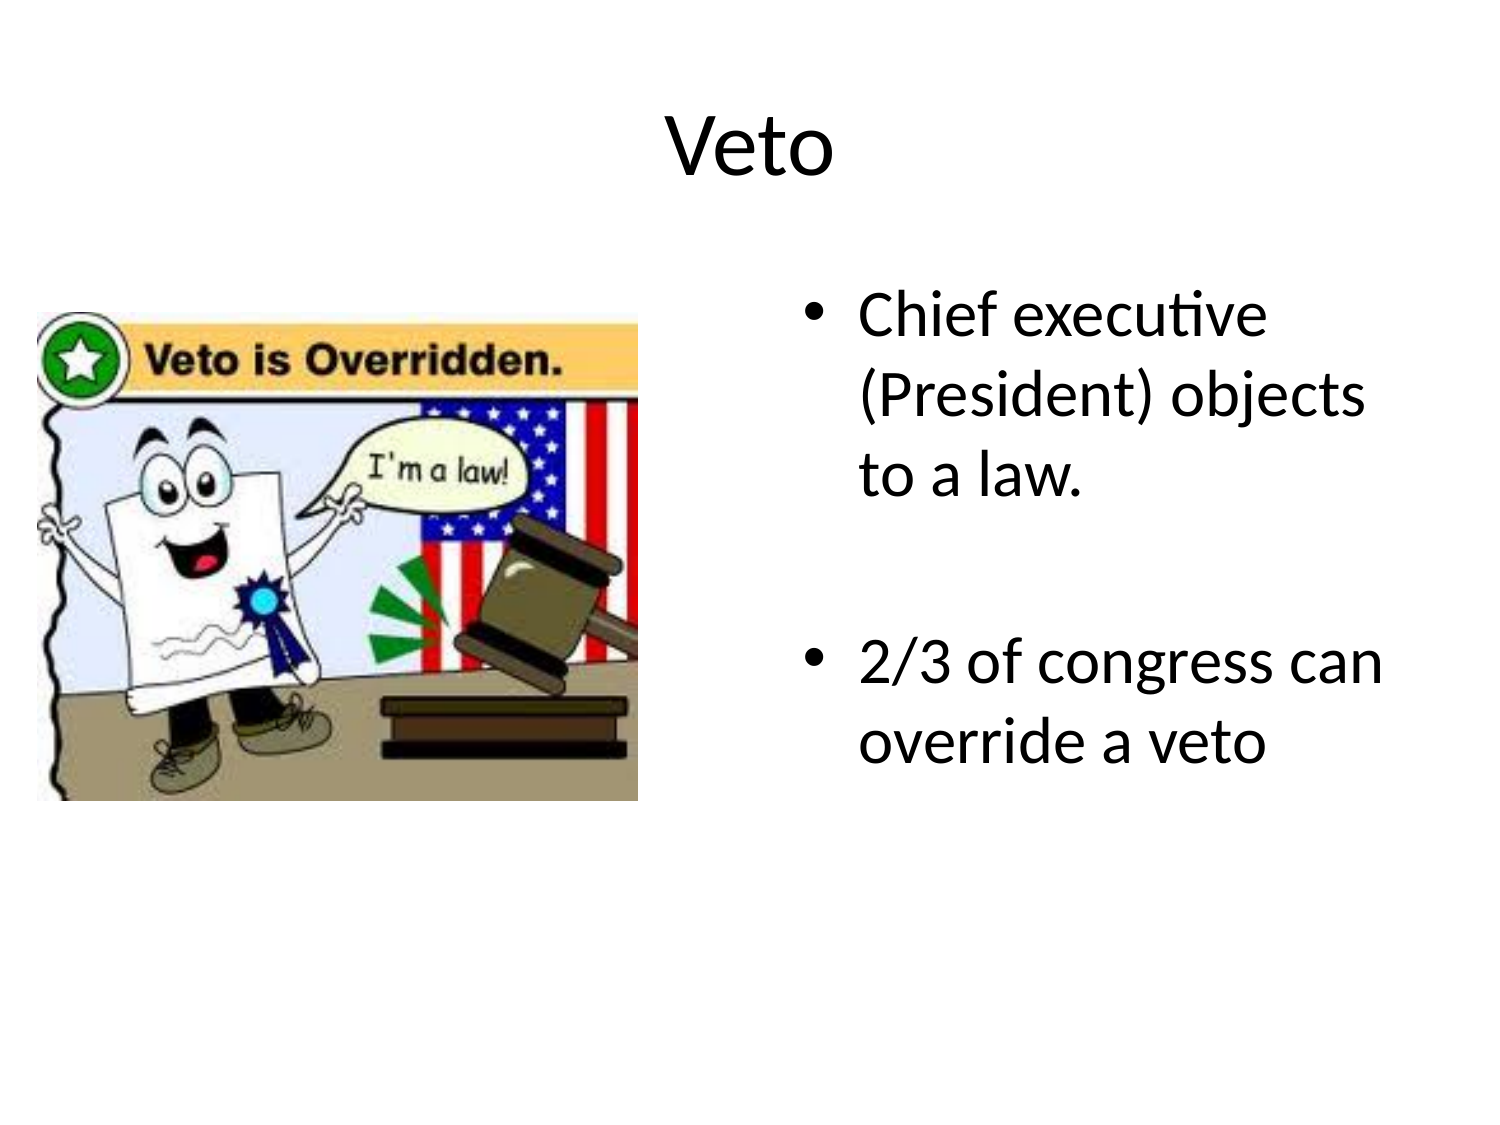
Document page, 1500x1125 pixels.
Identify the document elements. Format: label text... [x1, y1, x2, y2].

title Veto [75, 45, 1425, 233]
list Chief executive (President) objects to a law. 2/3 of congress can override a veto [787, 262, 1425, 1005]
picture [37, 312, 638, 801]
